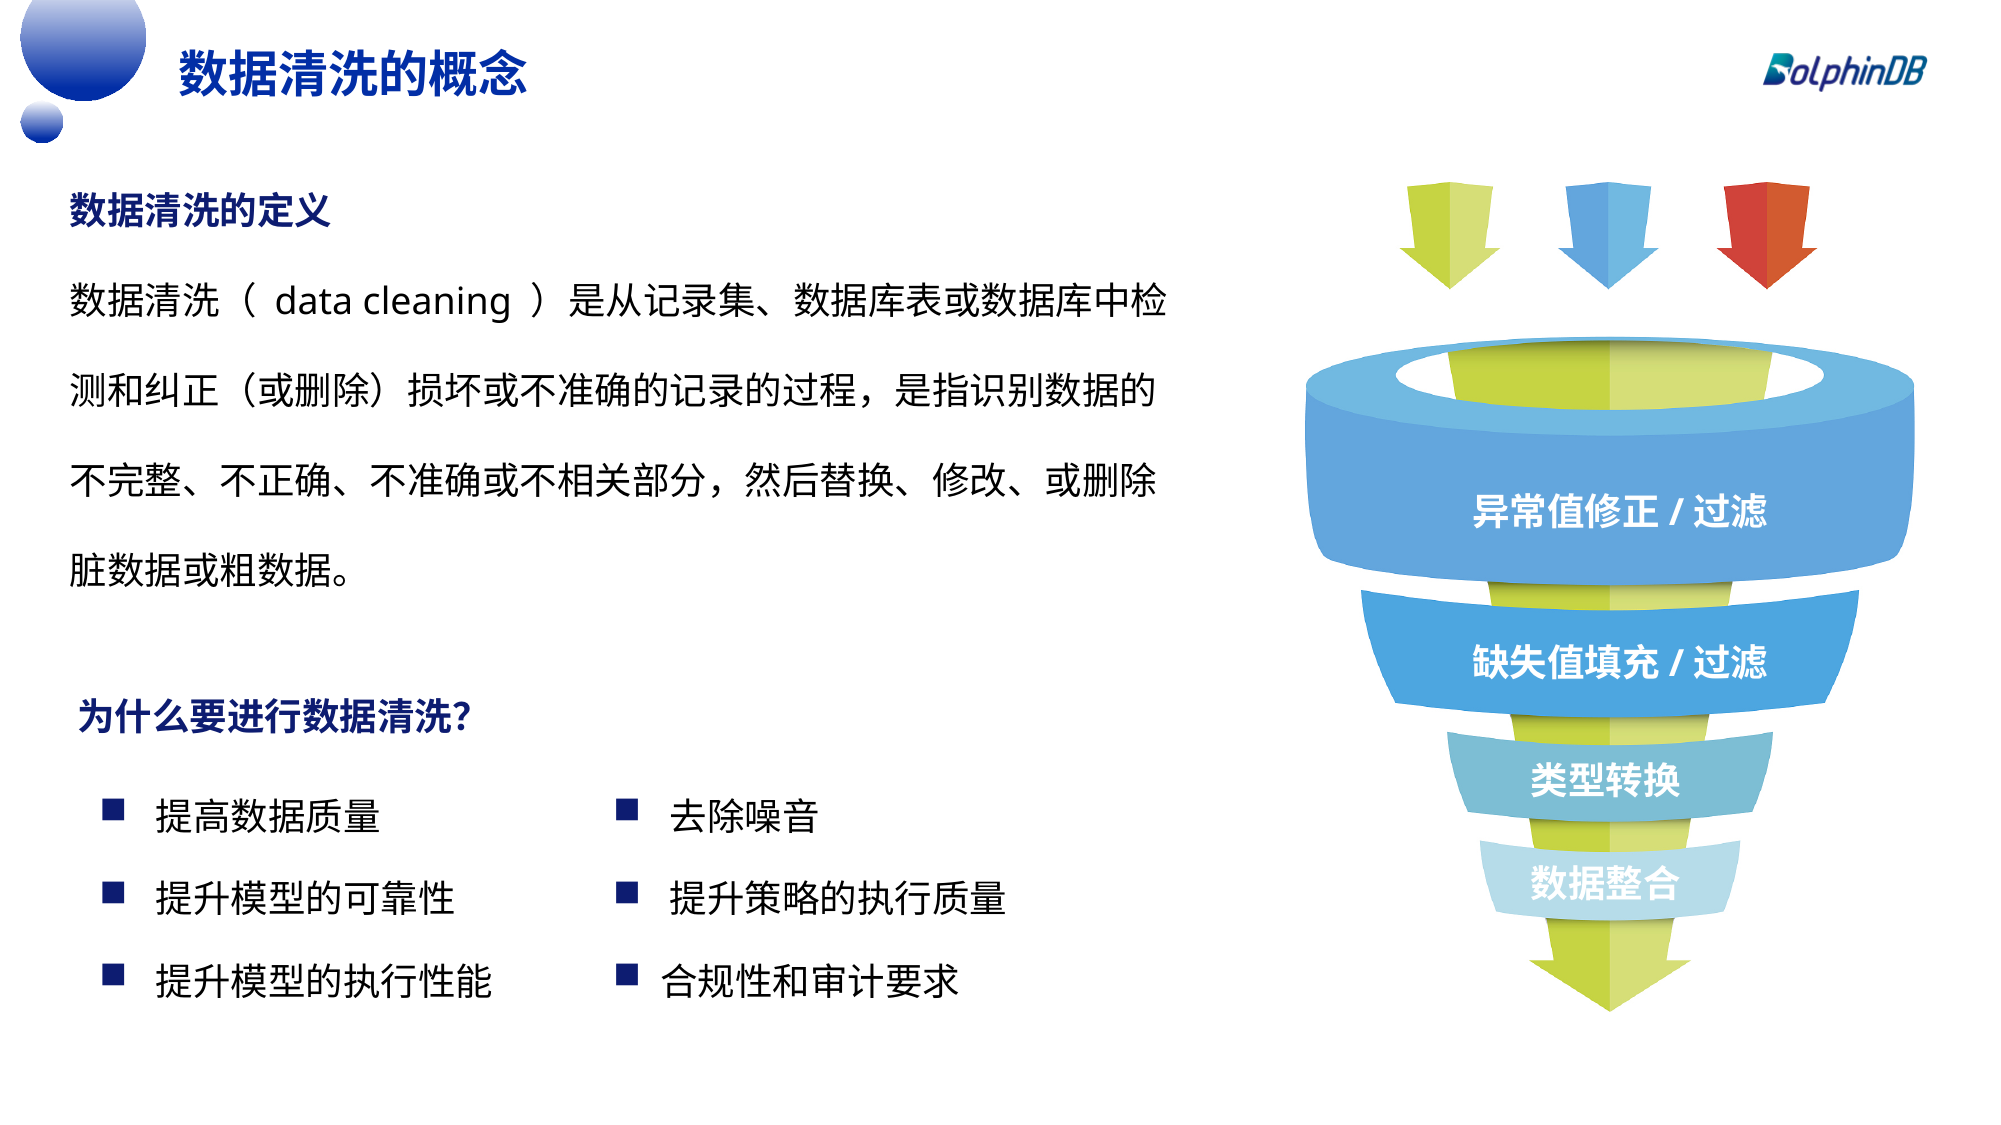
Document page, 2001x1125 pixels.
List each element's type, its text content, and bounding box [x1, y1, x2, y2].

text_box [19, 99, 64, 144]
text_box 去除噪音 提升策略的执行质量 合规性和审计要求 [598, 785, 1119, 1010]
text_box 提高数据质量 提升模型的可靠性 提升模型的执行性能 [84, 785, 605, 1093]
picture [1755, 47, 1929, 93]
picture [1265, 110, 1956, 1064]
text_box 为什么要进行数据清洗？ [62, 640, 583, 750]
text_box [19, 0, 147, 102]
text_box 数据清洗的概念 [163, 35, 620, 110]
text_box 数据清洗的定义 数据清洗（ data cleaning ）是从记录集、数据库表或数据库中检测和纠正（或删除）损坏或不准确的记录的过程，是指识别数据的不完整、不正确、不准确或不相关部分，然后替换、修改、或删除脏数据或粗数据。 [54, 134, 1194, 607]
